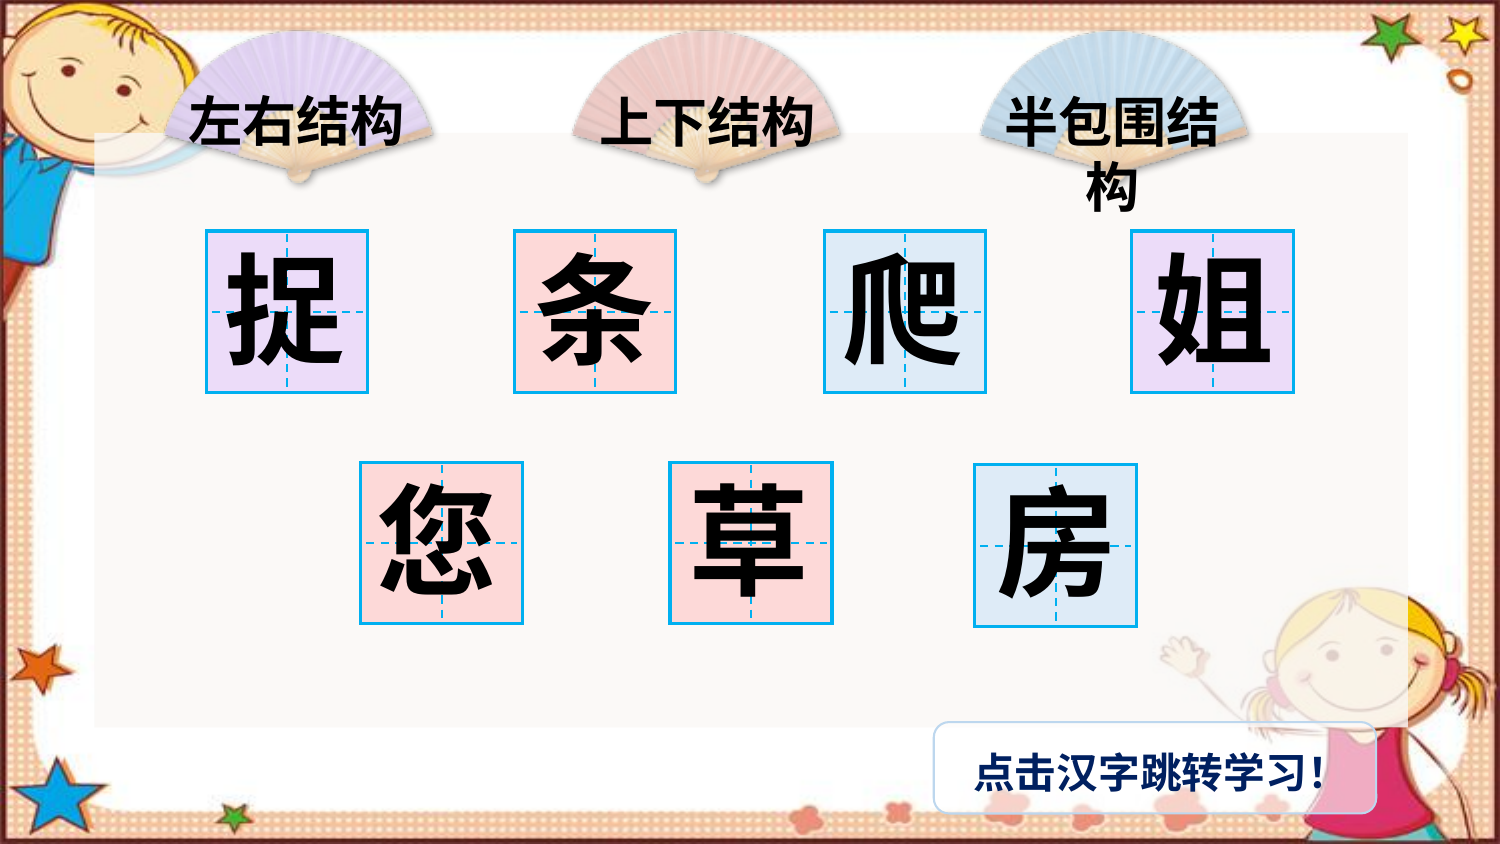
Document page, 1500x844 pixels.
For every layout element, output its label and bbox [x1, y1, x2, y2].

text_box [360, 458, 523, 624]
text_box [824, 227, 987, 393]
text_box [206, 227, 370, 393]
text_box [669, 458, 834, 624]
text_box [548, 15, 856, 350]
text_box [514, 227, 680, 393]
text_box [974, 459, 1142, 627]
text_box [1131, 227, 1299, 393]
text_box [956, 15, 1264, 350]
picture [0, 0, 1500, 844]
text_box [140, 15, 449, 349]
